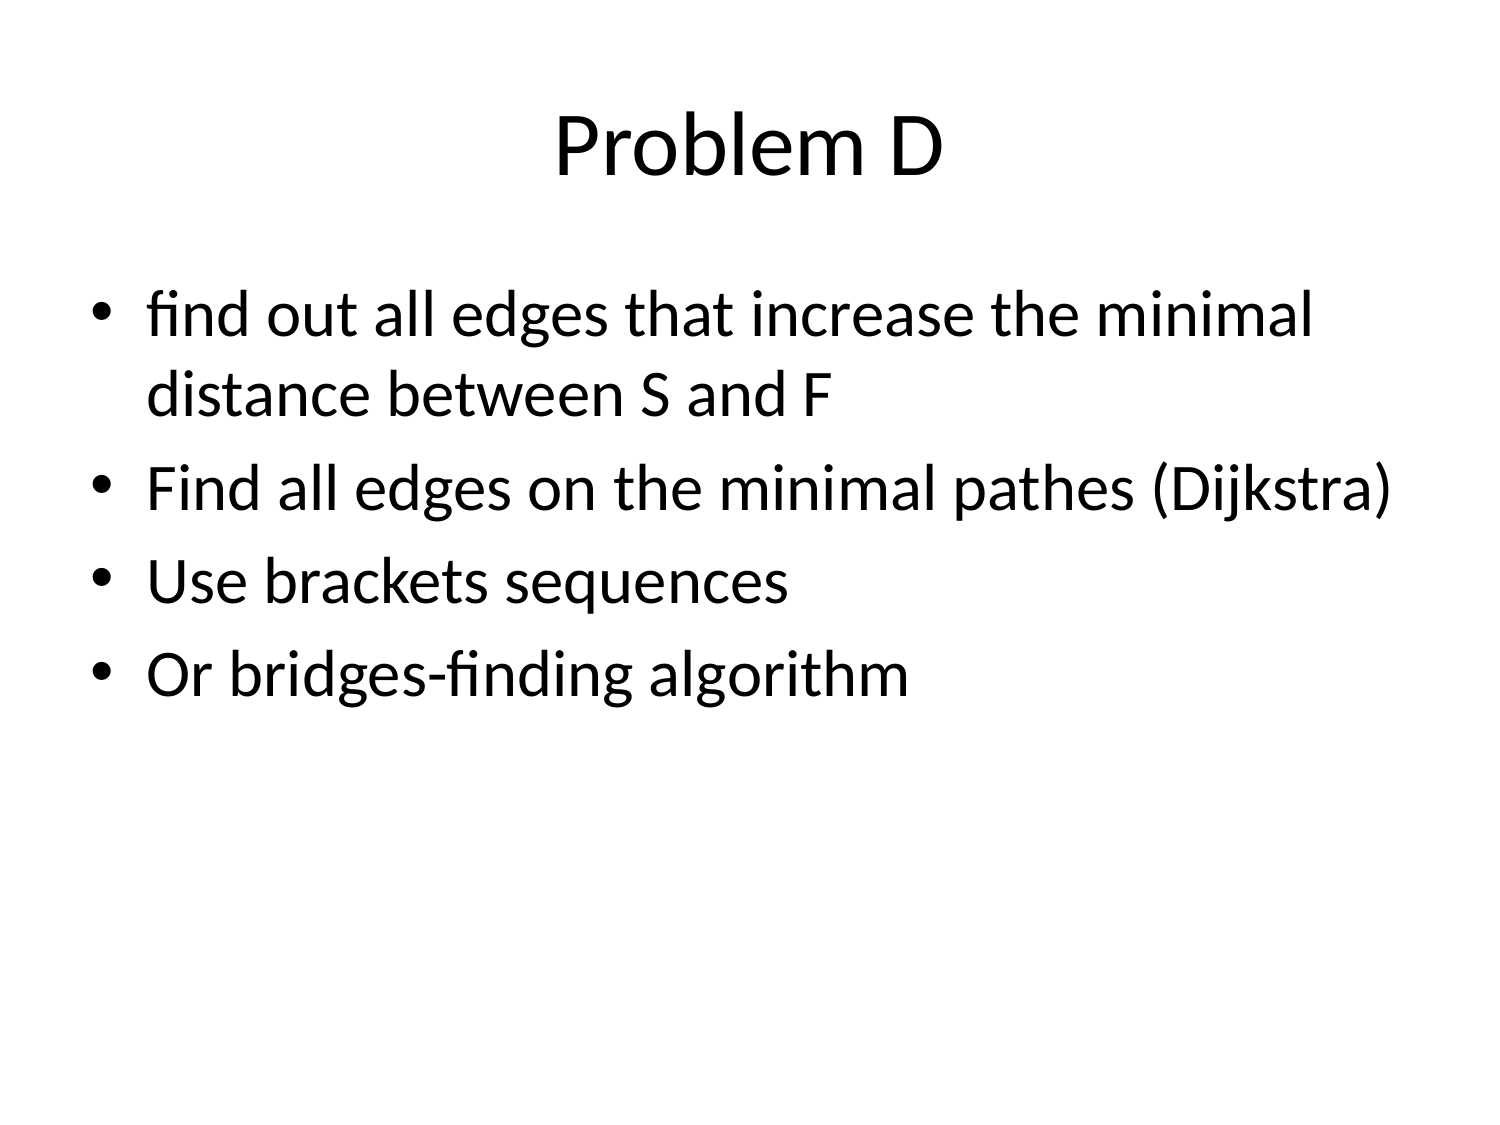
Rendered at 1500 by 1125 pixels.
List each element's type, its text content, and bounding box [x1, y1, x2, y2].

list find out all edges that increase the minimal distance between S and F Find all edges on the minimal pathes (Dijkstra) Use brackets sequences Or bridges-finding algorithm [75, 262, 1425, 1005]
title Problem D [75, 45, 1425, 233]
